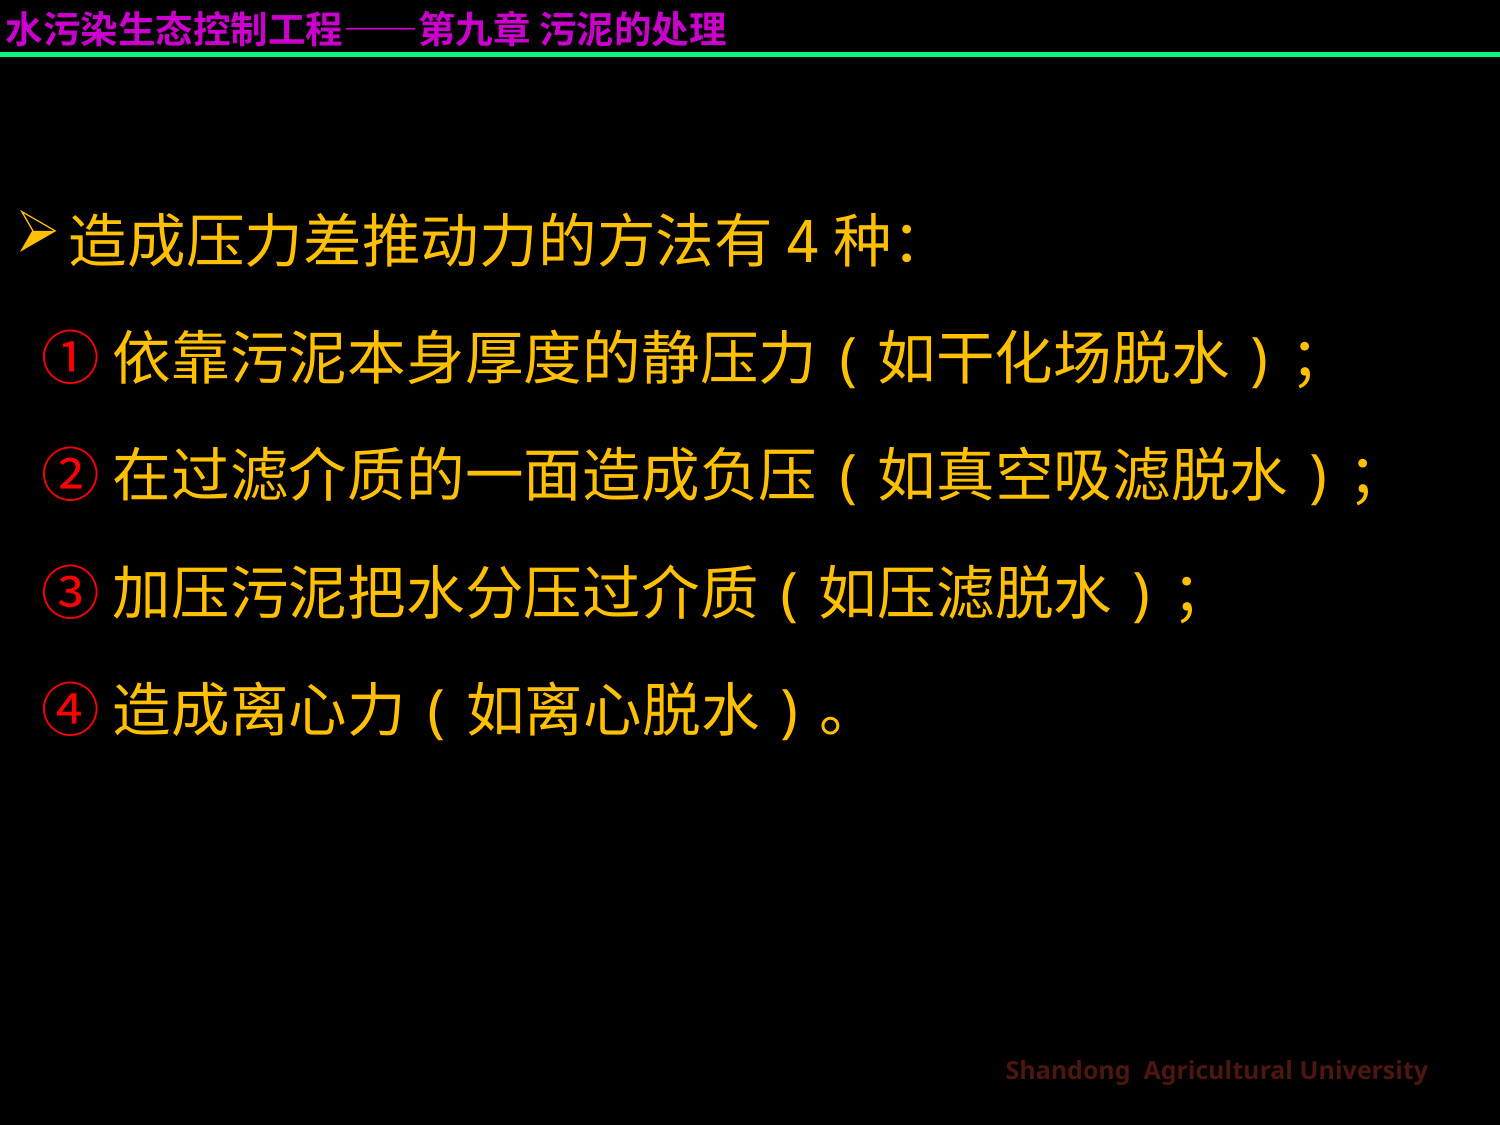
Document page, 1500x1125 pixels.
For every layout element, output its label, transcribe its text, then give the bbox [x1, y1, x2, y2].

list 造成压力差推动力的方法有4种： ①依靠污泥本身厚度的静压力(如干化场脱水)； ②在过滤介质的一面造成负压(如真空吸滤脱水)； ③加压污泥把水分压过介质(如压滤脱水)； ④造成离心力(如离心脱水)。 [0, 160, 1425, 877]
